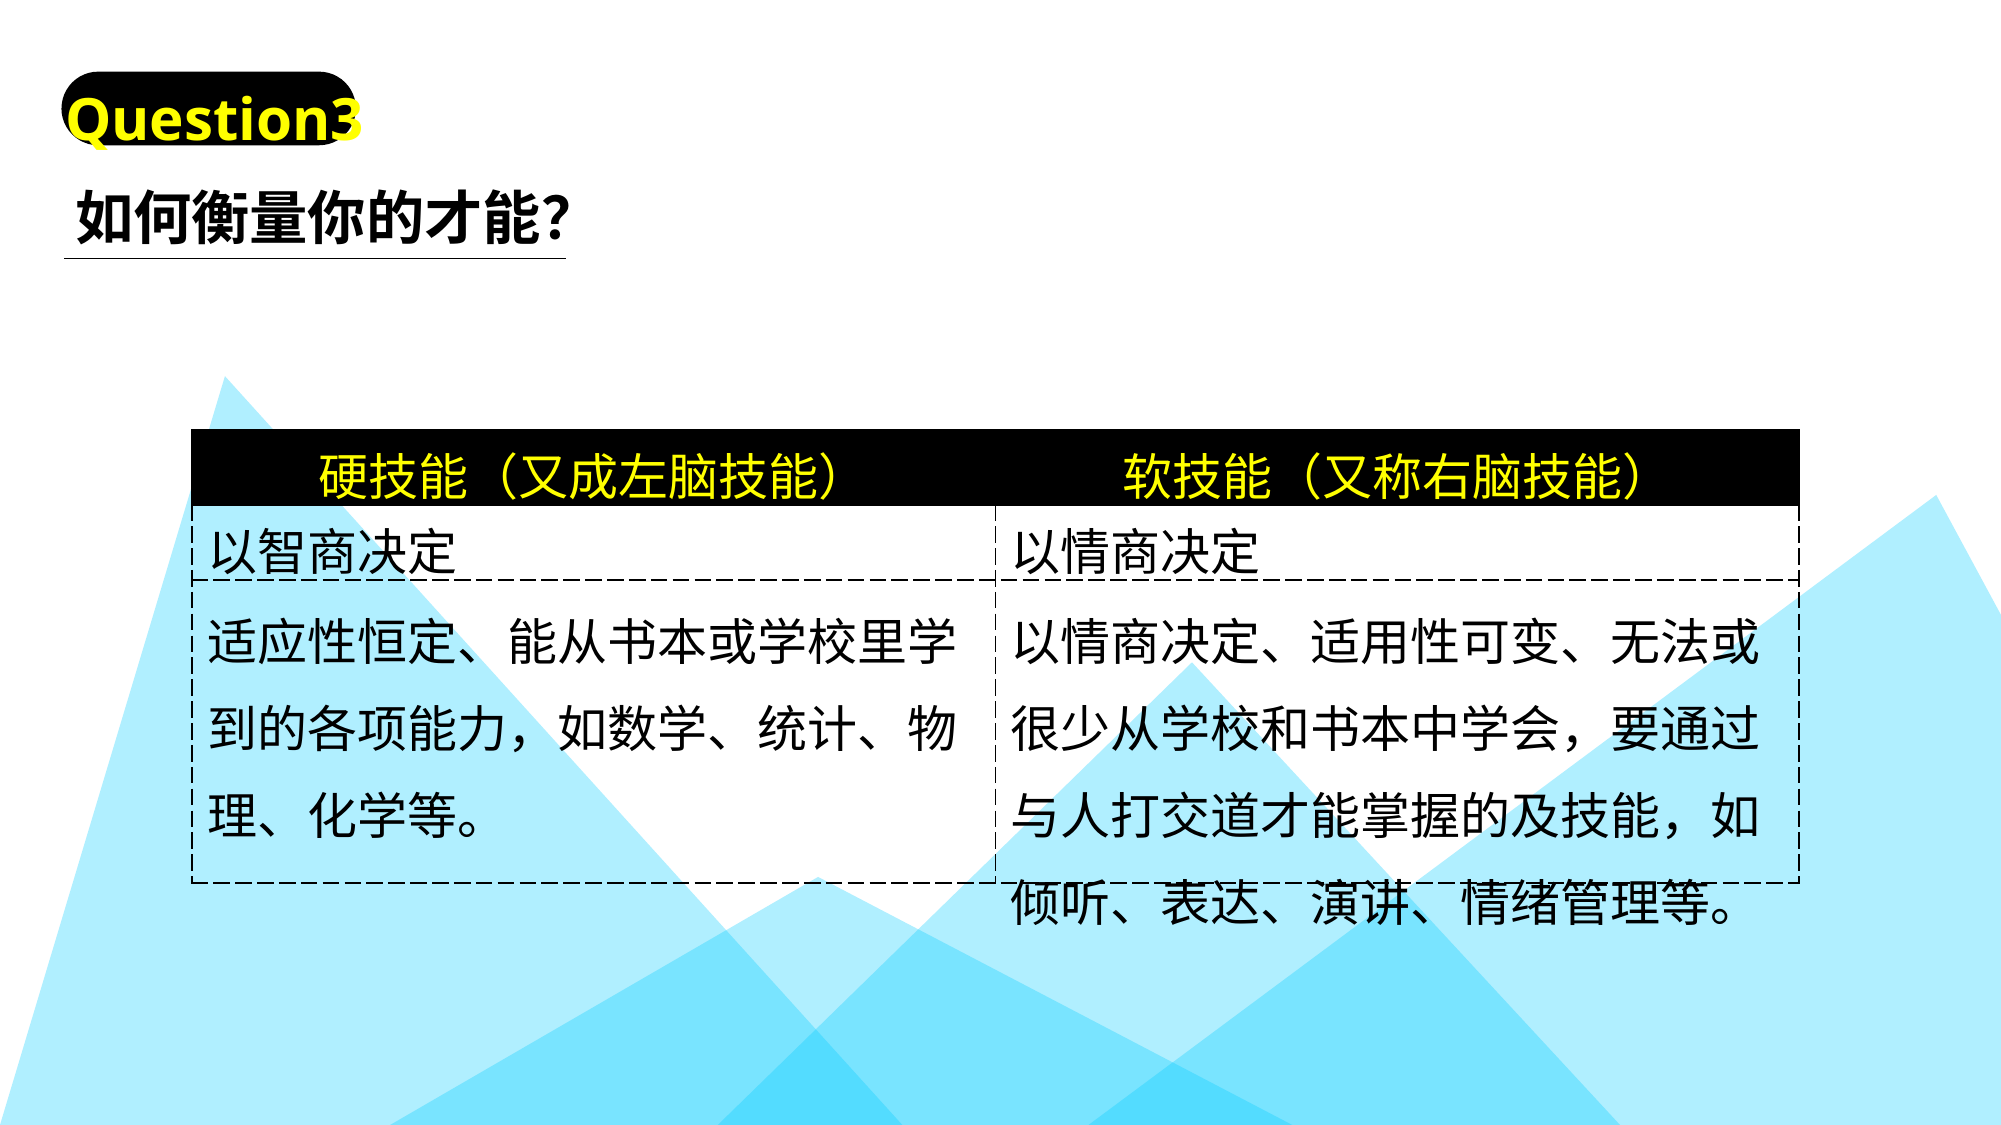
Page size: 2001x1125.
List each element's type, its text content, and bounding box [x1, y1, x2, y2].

table_cell 适应性恒定、能从书本或学校里学到的各项能力，如数学、统计、物理、化学等。 [192, 580, 995, 883]
table_cell 以情商决定、适用性可变、无法或很少从学校和书本中学会，要通过与人打交道才能掌握的及技能，如倾听、表达、演讲、情绪管理等。 [995, 580, 1799, 883]
table_cell 以情商决定 [995, 506, 1799, 580]
text_box 如何衡量你的才能？ [60, 173, 615, 259]
table_header 硬技能（又成左脑技能） [193, 431, 995, 504]
text_box Question3 [50, 60, 379, 159]
table_header 软技能（又称右脑技能） [996, 431, 1798, 504]
table_cell 以智商决定 [192, 506, 995, 580]
